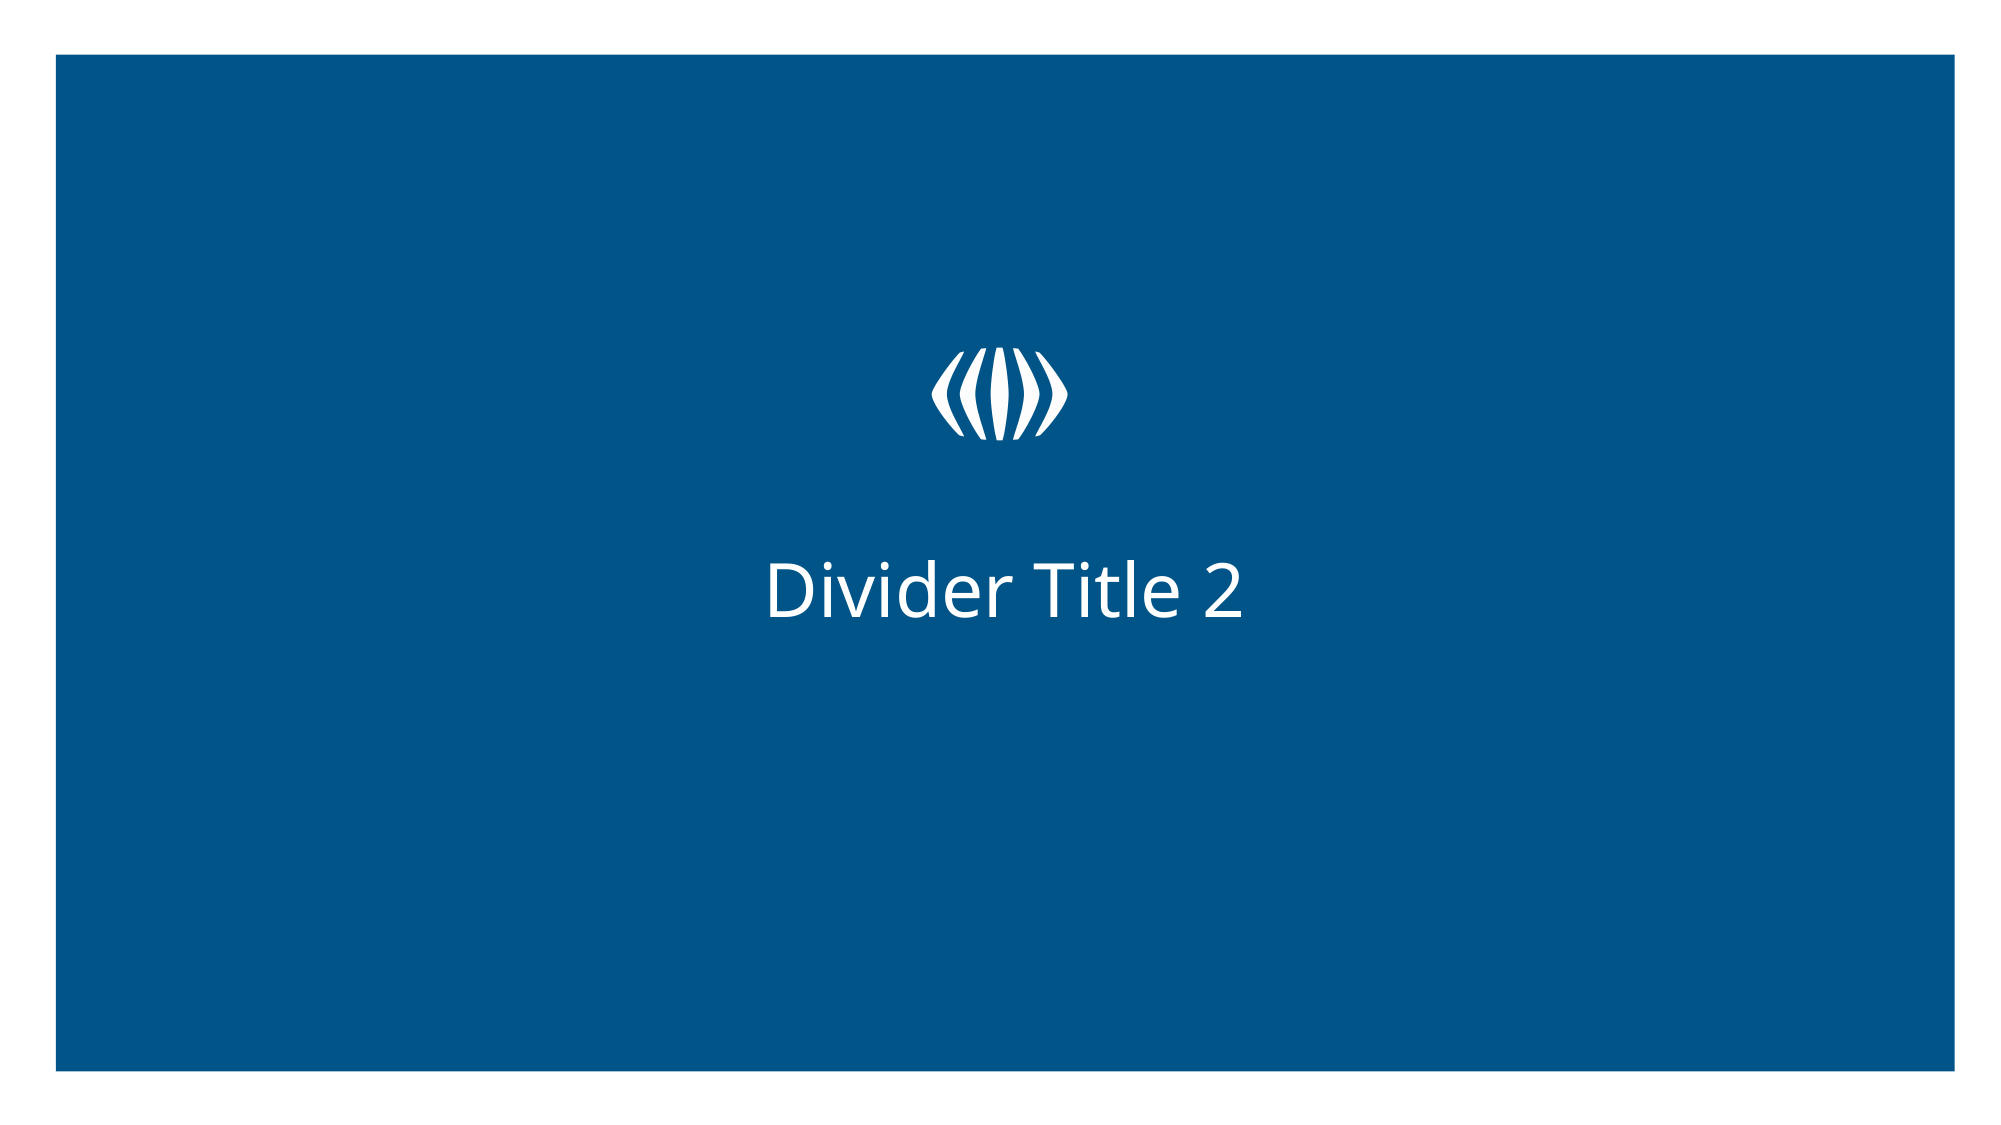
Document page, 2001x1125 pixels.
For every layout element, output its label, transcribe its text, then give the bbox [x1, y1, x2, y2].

picture [922, 340, 1077, 448]
title Divider Title 2 [55, 527, 1954, 649]
